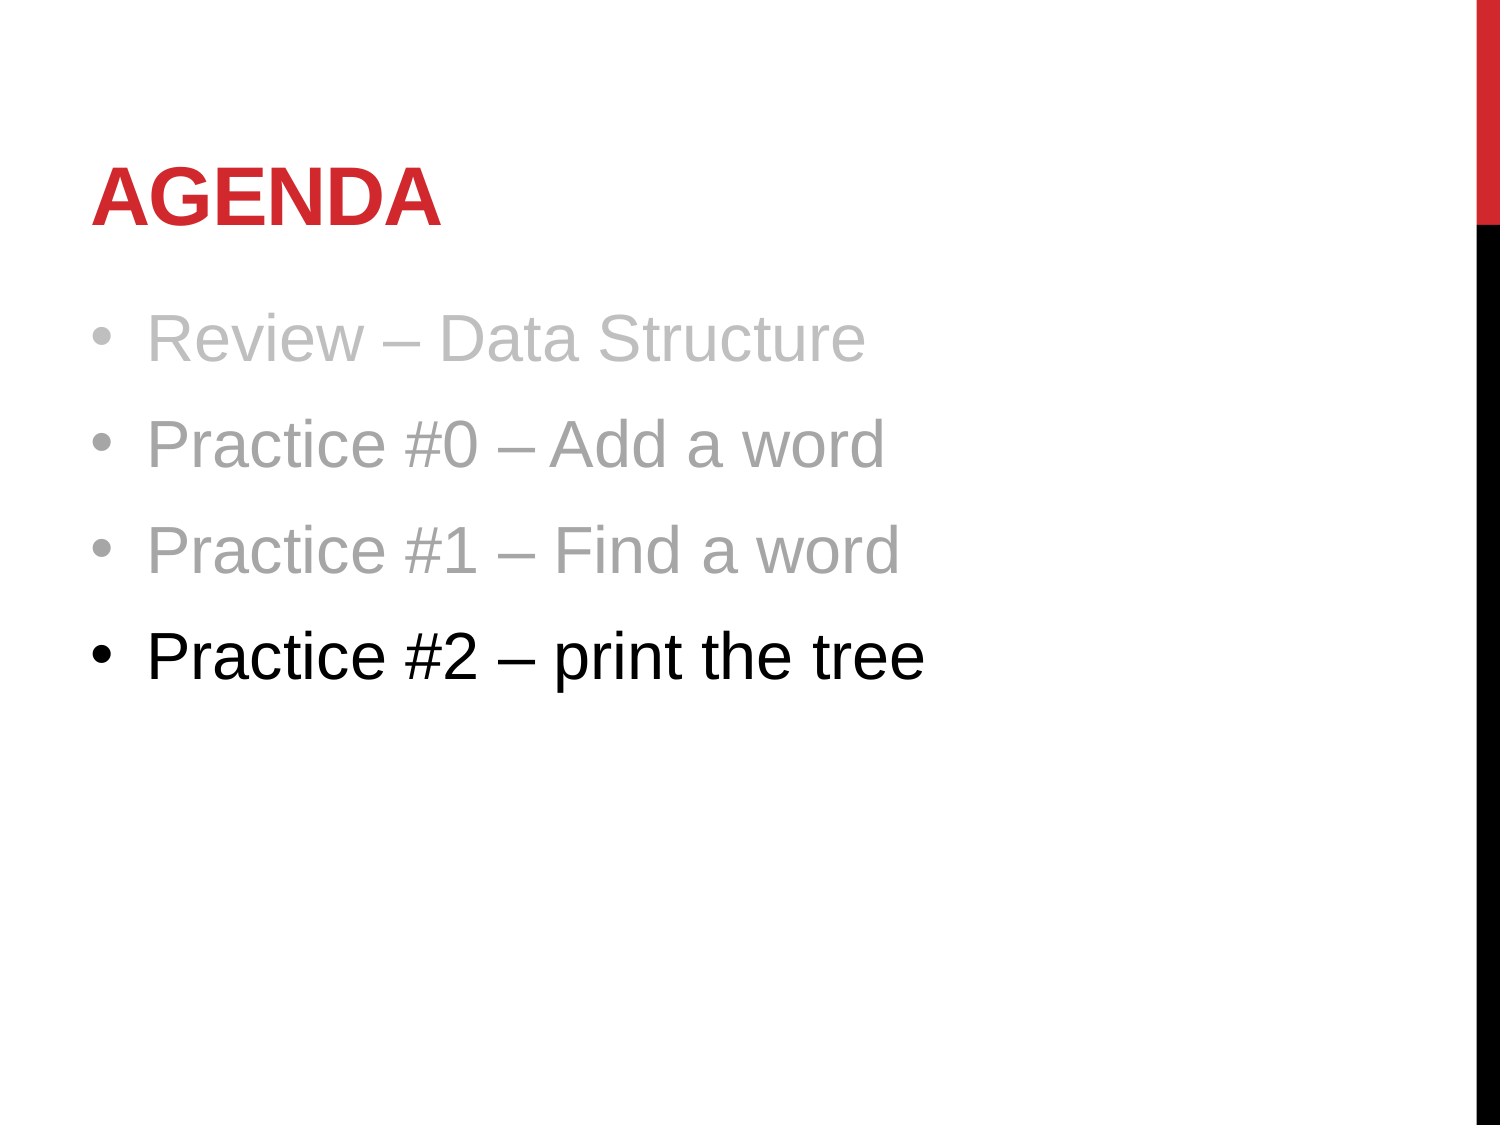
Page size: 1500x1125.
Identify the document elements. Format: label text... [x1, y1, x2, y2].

title Agenda [75, 25, 1025, 250]
list Review – Data Structure Practice #0 – Add a word Practice #1 – Find a word Practice #2 – print the tree [75, 287, 1325, 1005]
